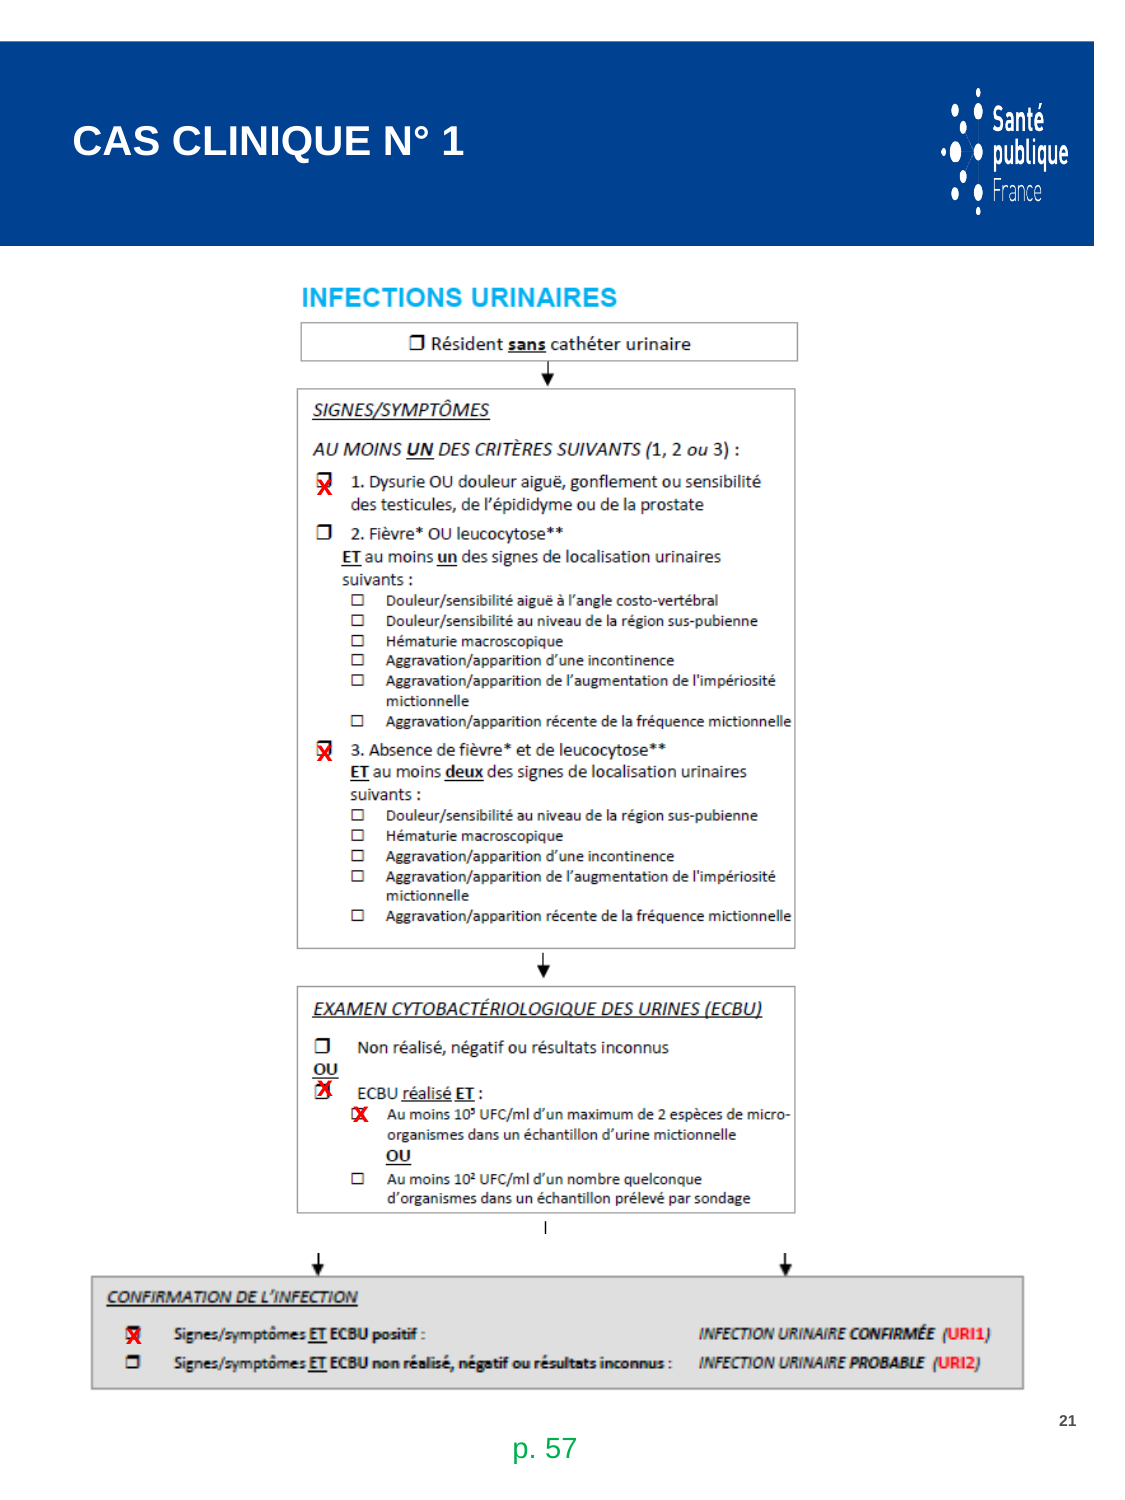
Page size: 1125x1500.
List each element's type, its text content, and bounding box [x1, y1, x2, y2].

title Cas clinique n° 1 [66, 41, 908, 246]
text_box p. 57 [497, 1432, 593, 1473]
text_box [77, 1253, 1036, 1423]
picture [274, 265, 816, 1234]
picture [941, 88, 1068, 215]
